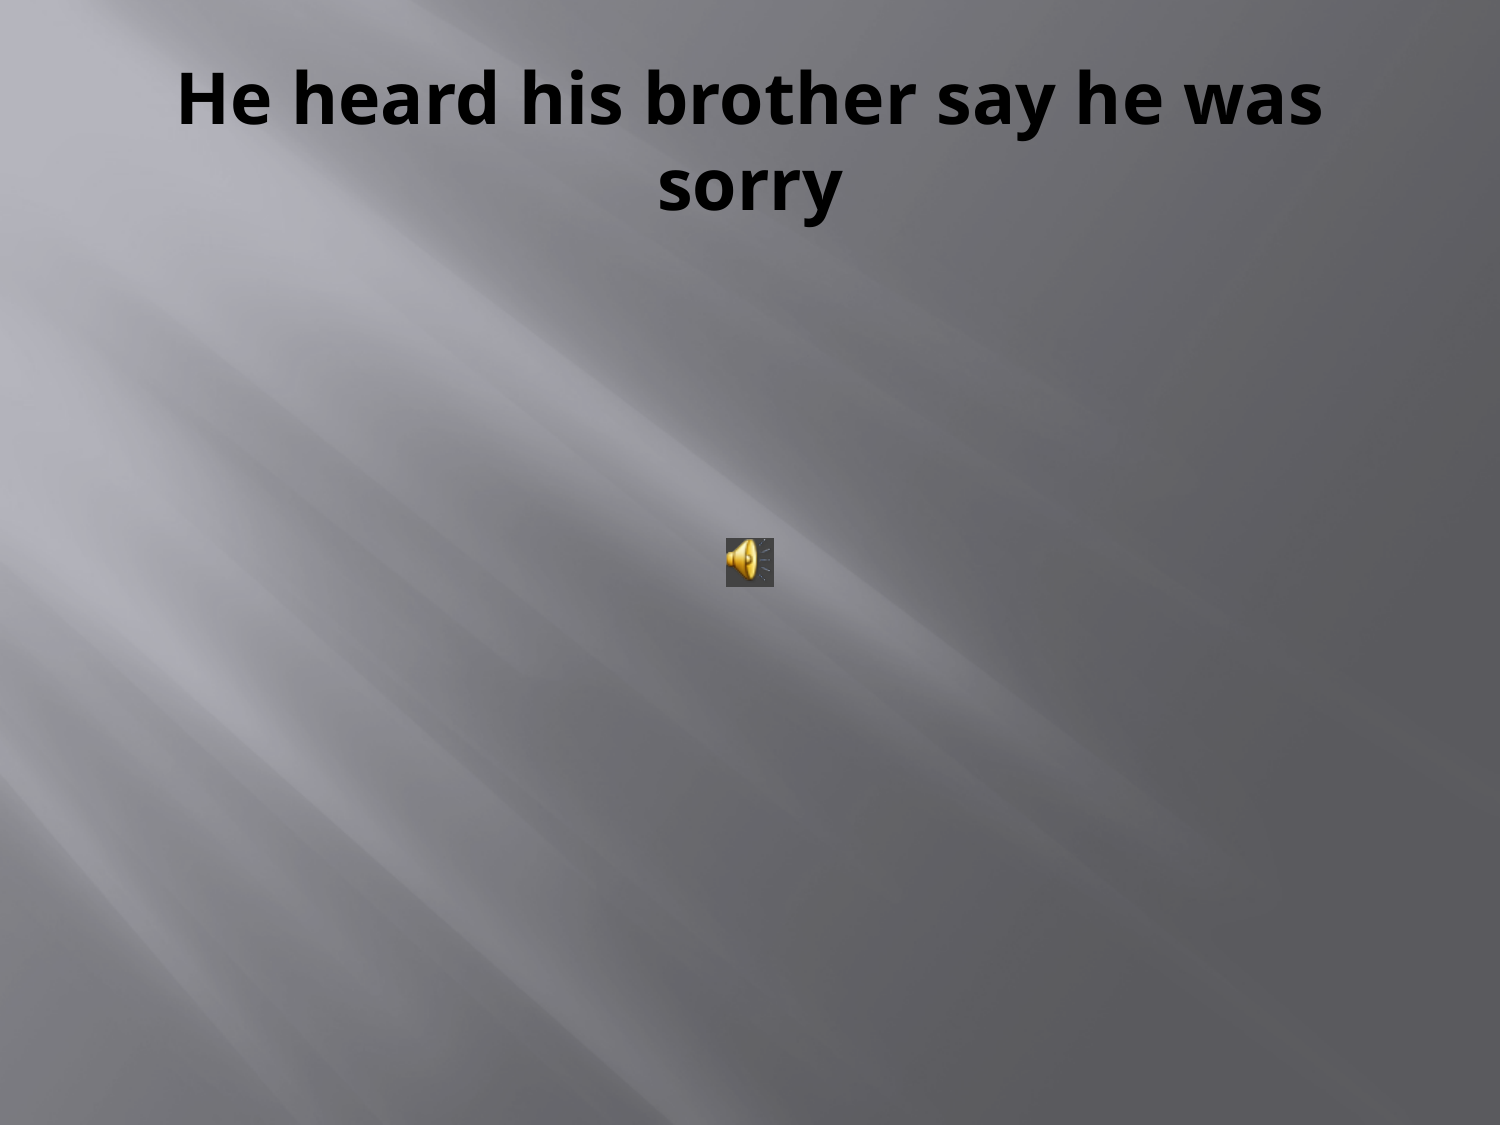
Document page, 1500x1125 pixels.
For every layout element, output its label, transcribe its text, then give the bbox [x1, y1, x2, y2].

title He heard his brother say he was sorry [75, 45, 1425, 233]
picture [724, 537, 776, 588]
